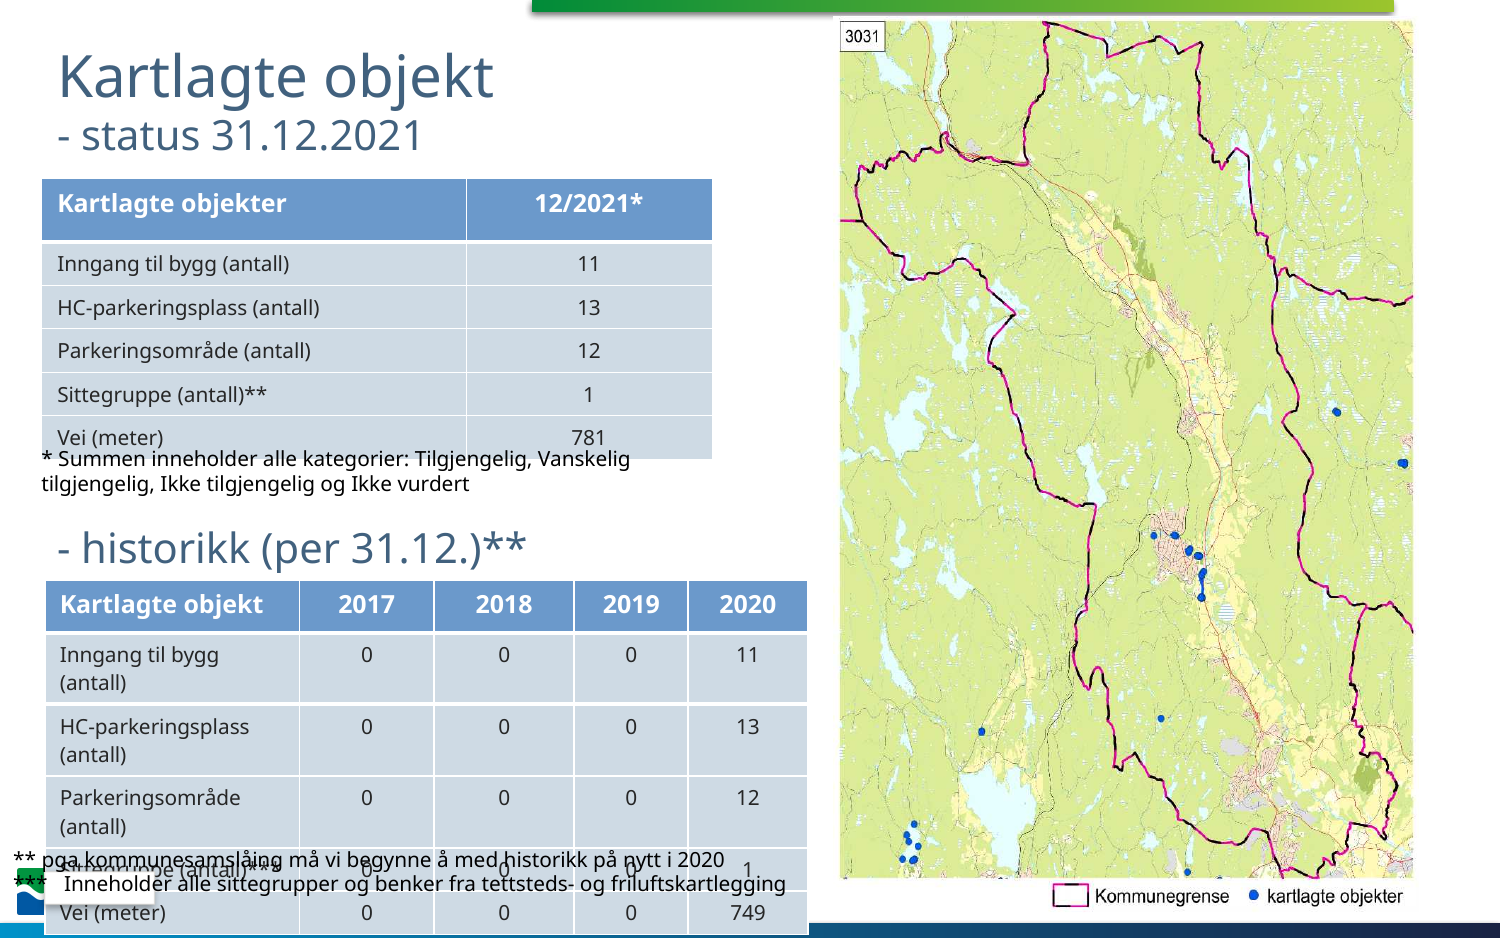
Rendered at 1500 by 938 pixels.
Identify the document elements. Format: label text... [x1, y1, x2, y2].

table_cell Inngang til bygg (antall) [46, 635, 299, 702]
text_box ** pga kommunesamslåing må vi begynne å med historikk på nytt i 2020 *** Inneholder alle sittegrupper og benker fra tettsteds- og friluftskartlegging [0, 838, 802, 904]
table_cell 749 [689, 892, 807, 934]
table_cell 0 [300, 635, 433, 702]
table_cell 12 [689, 777, 807, 847]
table_cell 1 [467, 373, 712, 415]
table_cell 0 [435, 635, 573, 702]
table_cell 11 [689, 635, 807, 702]
table_header 2019 [575, 581, 687, 631]
table_cell 0 [435, 904, 573, 934]
table_cell HC-parkeringsplass (antall) [42, 286, 466, 328]
table_cell 13 [689, 706, 807, 775]
table_cell 11 [467, 244, 712, 285]
table_header Kartlagte objekter [42, 179, 466, 240]
table_header 12/2021* [467, 179, 712, 240]
table_header 2018 [435, 581, 573, 631]
table_cell 0 [575, 904, 687, 934]
table_cell 0 [575, 635, 687, 702]
table_cell 0 [575, 777, 687, 838]
table_cell Inngang til bygg (antall) [42, 244, 466, 285]
table_cell 13 [467, 286, 712, 328]
table_cell Vei (meter) [42, 416, 466, 438]
table_cell Sittegruppe (antall)** [42, 373, 466, 415]
text_box * Summen inneholder alle kategorier: Tilgjengelig, Vanskelig tilgjengelig, Ikke tilgjengelig og Ikke vurdert [26, 438, 711, 504]
table_cell 0 [435, 706, 573, 775]
table_header 2017 [300, 581, 433, 631]
text_box - historikk (per 31.12.)** [42, 496, 828, 580]
table_cell Vei (meter) [46, 904, 299, 934]
table_cell 12 [467, 329, 712, 372]
table_cell 781 [467, 416, 712, 459]
table_header Kartlagte objekt [46, 581, 299, 631]
table_cell Parkeringsområde (antall) [46, 777, 299, 838]
text_box Kartlagte objekt - status 31.12.2021 [42, 24, 828, 167]
table_cell 0 [300, 777, 433, 838]
table_cell Parkeringsområde (antall) [42, 329, 466, 372]
table_cell 0 [300, 904, 433, 934]
table_cell 1 [802, 849, 807, 890]
table_cell 0 [435, 777, 573, 838]
table_cell HC-parkeringsplass (antall) [46, 706, 299, 775]
picture [833, 16, 1419, 913]
table_header 2020 [689, 581, 807, 631]
table_cell 0 [300, 706, 433, 775]
table_cell 0 [575, 706, 687, 775]
